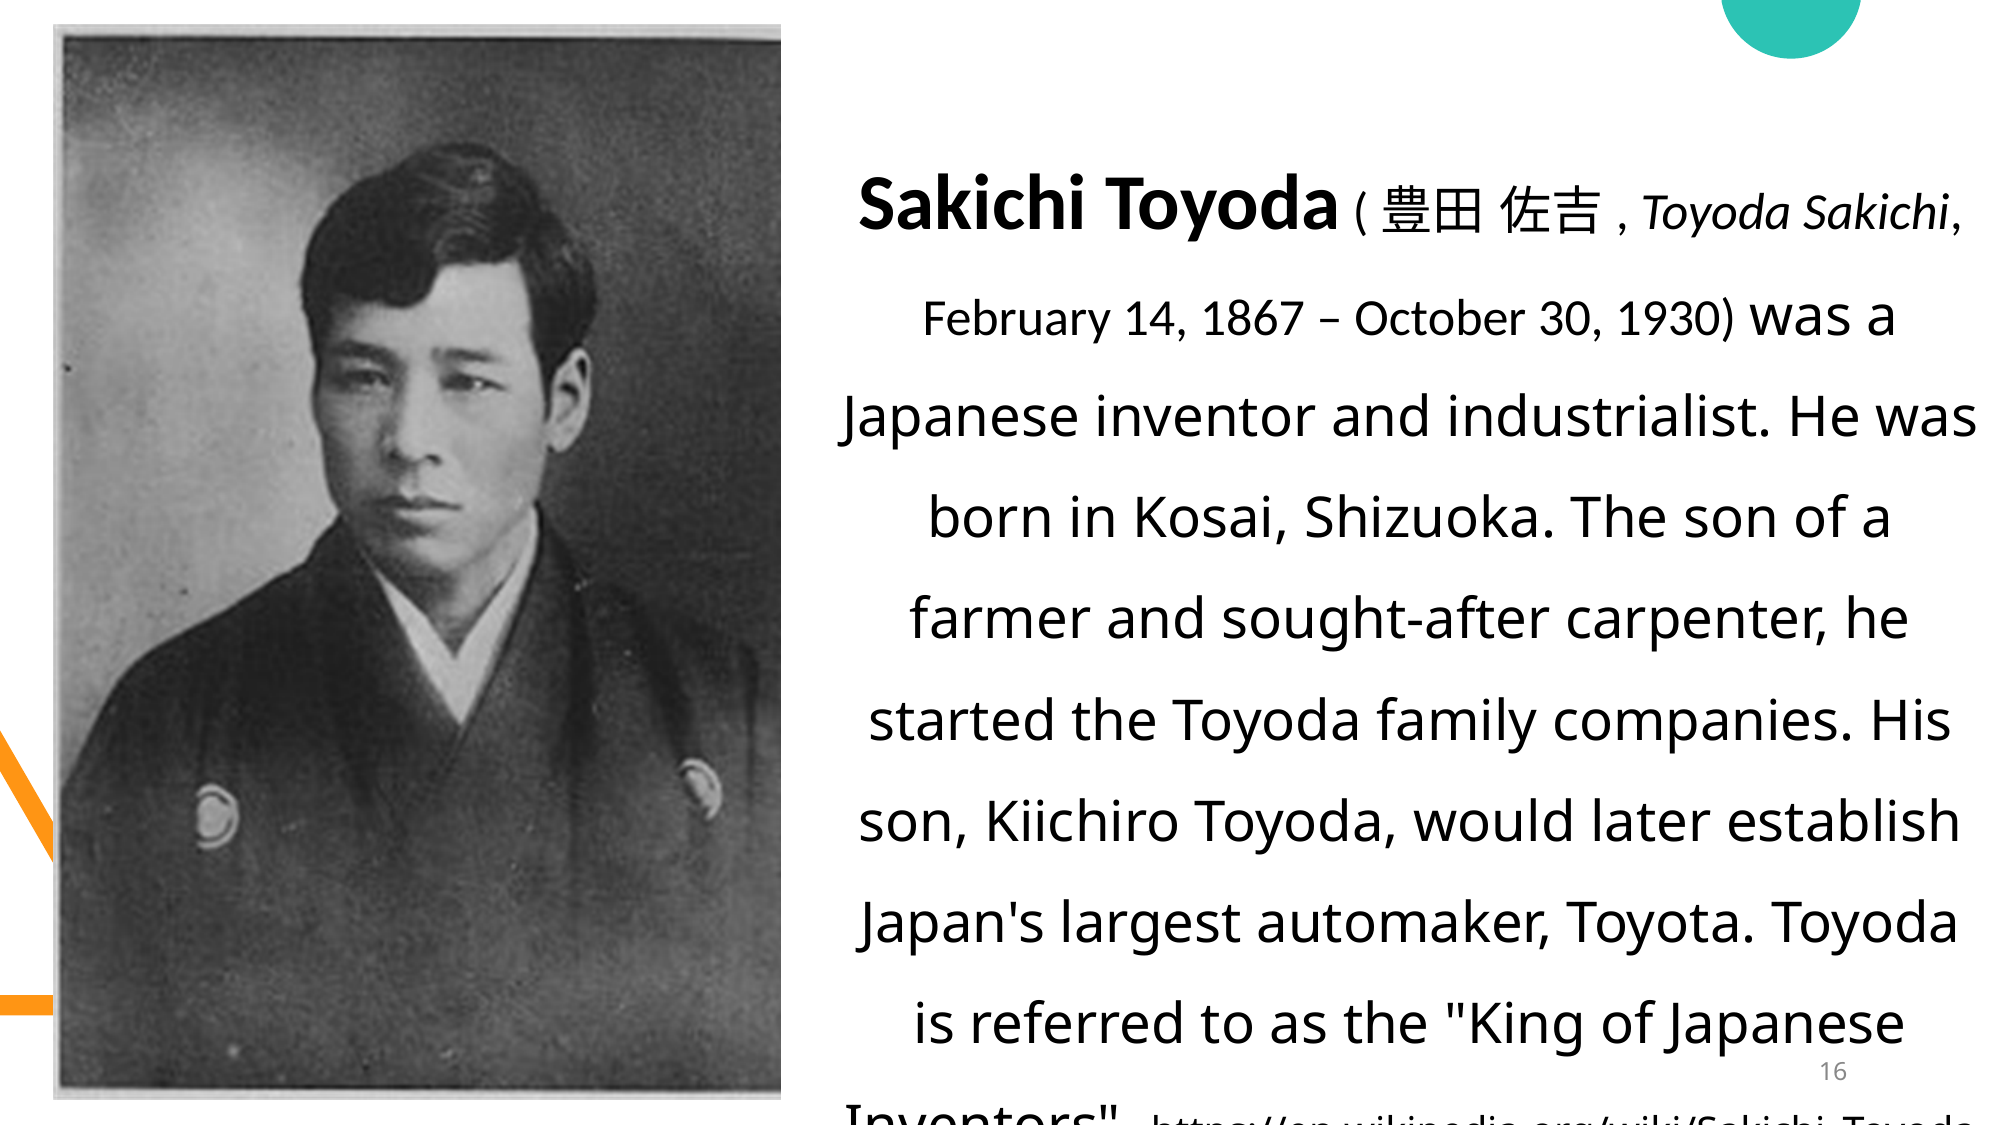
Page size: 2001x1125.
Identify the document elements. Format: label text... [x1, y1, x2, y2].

picture [52, 24, 781, 1101]
text_box Sakichi Toyoda (豊田 佐吉, Toyoda Sakichi, February 14, 1867 – October 30, 1930) was a Japanese inventor and industrialist. He was born in Kosai, Shizuoka. The son of a farmer and sought-after carpenter, he started the Toyoda family companies. His son, Kiichiro Toyoda, would later establish Japan's largest automaker, Toyota. Toyoda is referred to as the "King of Japanese Inventors". https://en.wikipedia.org/wiki/Sakichi_Toyoda [820, 87, 2000, 1125]
